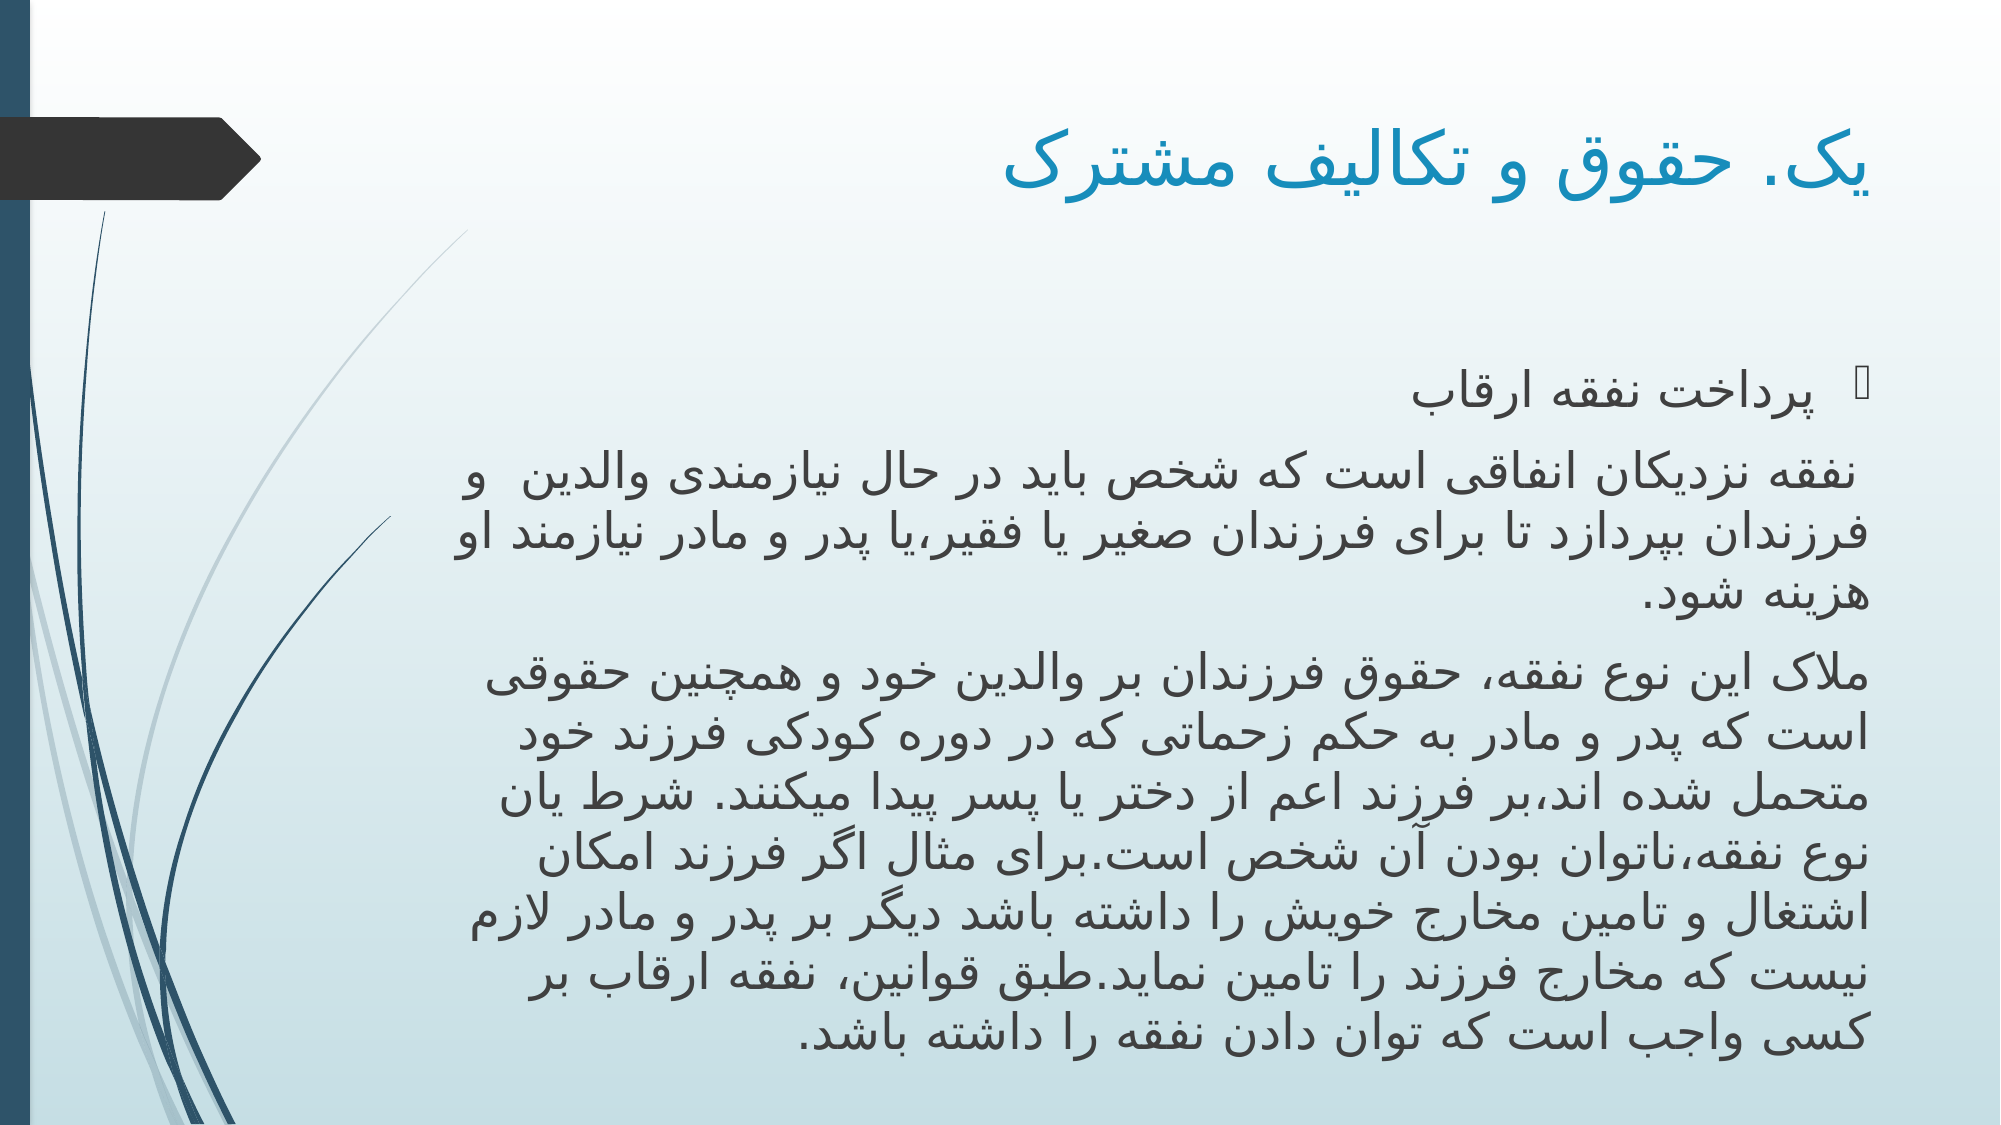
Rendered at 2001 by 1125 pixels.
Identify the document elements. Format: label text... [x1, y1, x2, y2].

list پرداخت نفقه ارقاب نفقه نزدیکان انفاقی است که شخص باید در حال نیازمندی والدین و فرزندان بپردازد تا برای فرزندان صغیر یا فقیر،یا پدر و مادر نیازمند او هزینه شود. ملاک این نوع نفقه، حقوق فرزندان بر والدین خود و همچنین حقوقی است که پدر و مادر به حکم زحماتی که در دوره کودکی فرزند خود متحمل شده اند،بر فرزند اعم از دختر یا پسر پیدا میکنند. شرط یان نوع نفقه،ناتوان بودن آن شخص است.برای مثال اگر فرزند امکان اشتغال و تامین مخارج خویش را داشته باشد دیگر بر پدر و مادر لازم نیست که مخارج فرزند را تامین نماید.طبق قوانین، نفقه ارقاب بر کسی واجب است که توان دادن نفقه را داشته باشد. [424, 350, 1888, 970]
title یک. حقوق و تکالیف مشترک [425, 102, 1888, 313]
